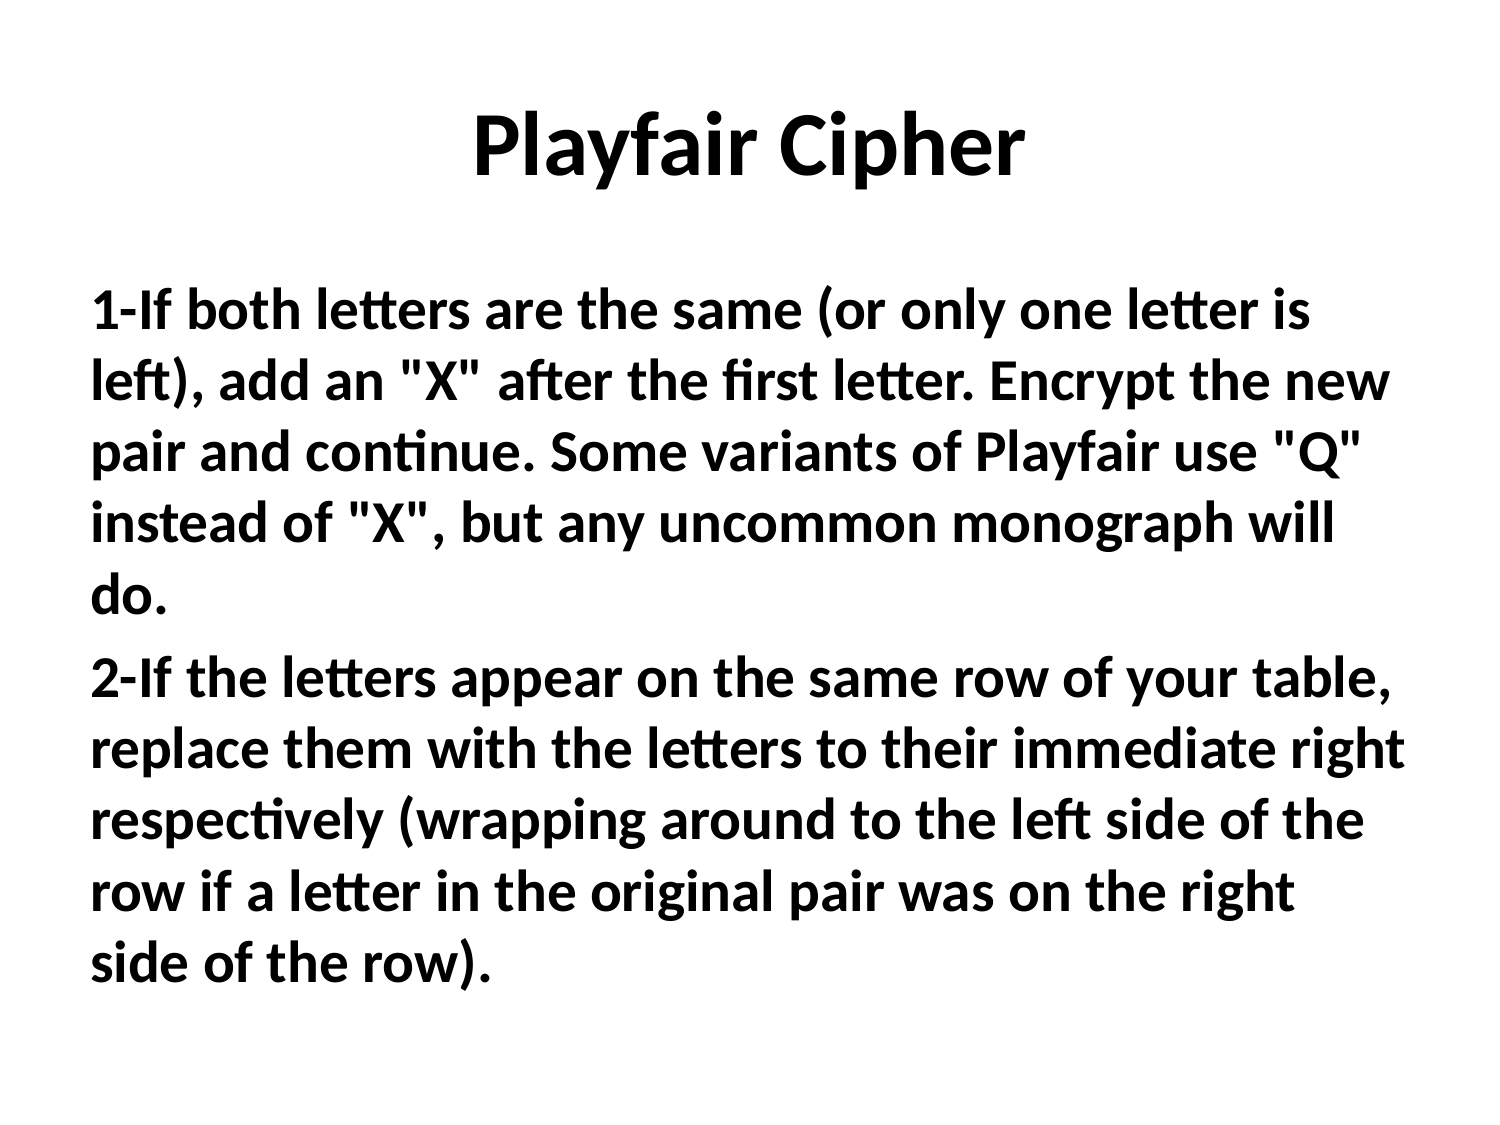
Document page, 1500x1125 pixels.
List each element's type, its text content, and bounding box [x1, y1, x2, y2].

list 1-If both letters are the same (or only one letter is left), add an "X" after the first letter. Encrypt the new pair and continue. Some variants of Playfair use "Q" instead of "X", but any uncommon monograph will do. 2-If the letters appear on the same row of your table, replace them with the letters to their immediate right respectively (wrapping around to the left side of the row if a letter in the original pair was on the right side of the row). [75, 262, 1425, 1005]
title Playfair Cipher [75, 45, 1425, 233]
